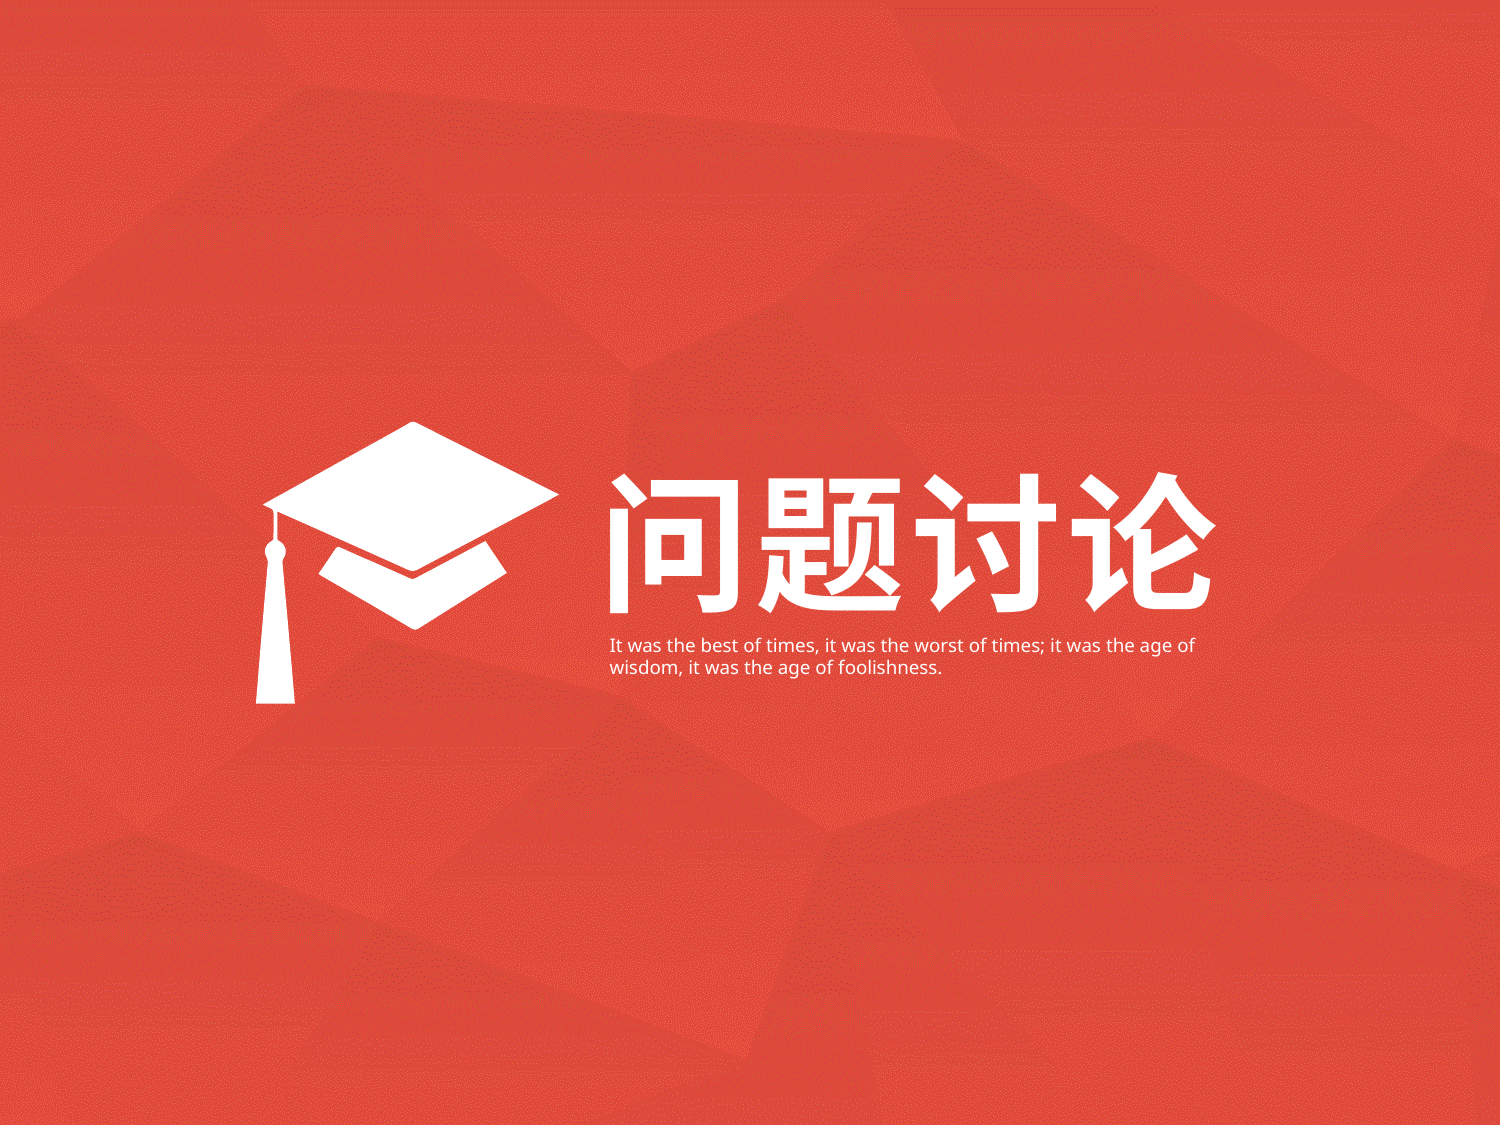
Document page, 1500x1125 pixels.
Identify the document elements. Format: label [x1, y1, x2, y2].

text_box [255, 421, 1245, 704]
picture [0, 0, 1500, 1125]
